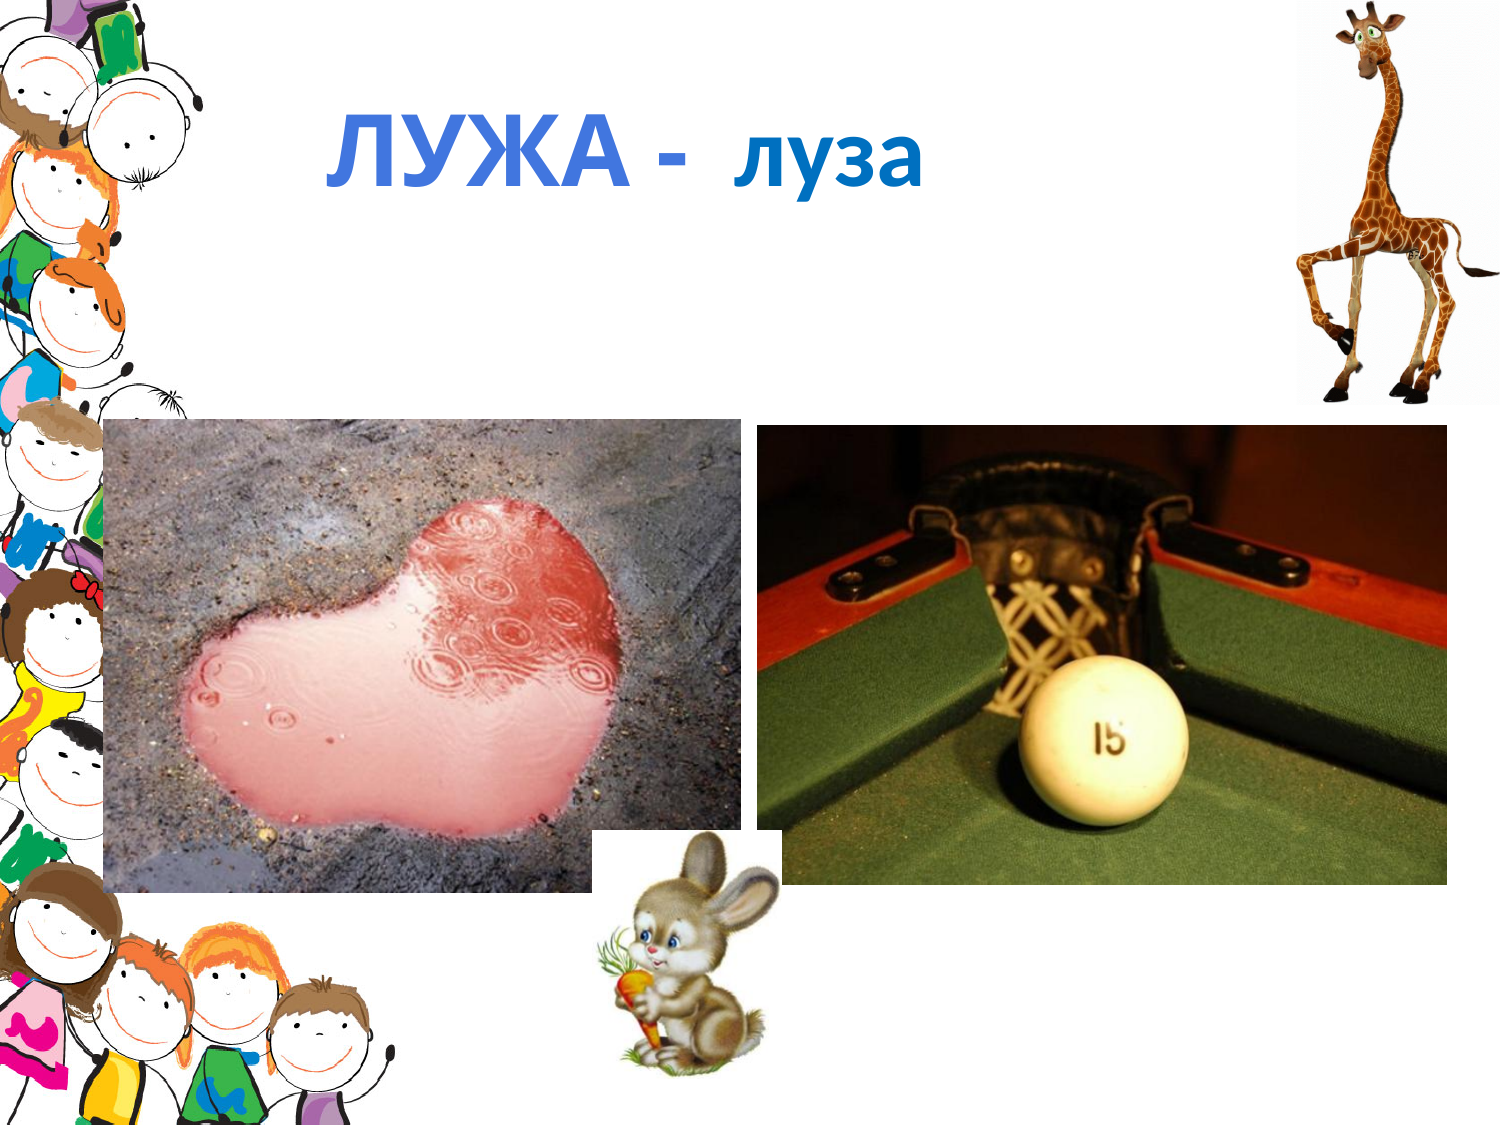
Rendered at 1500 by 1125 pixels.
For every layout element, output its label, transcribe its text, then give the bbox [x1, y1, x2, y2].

text_box луза [719, 78, 942, 214]
picture [0, 0, 1500, 1125]
picture [1295, 0, 1500, 406]
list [102, 419, 741, 894]
title ЛУЖА - [103, 59, 938, 249]
picture [0, 262, 10, 274]
